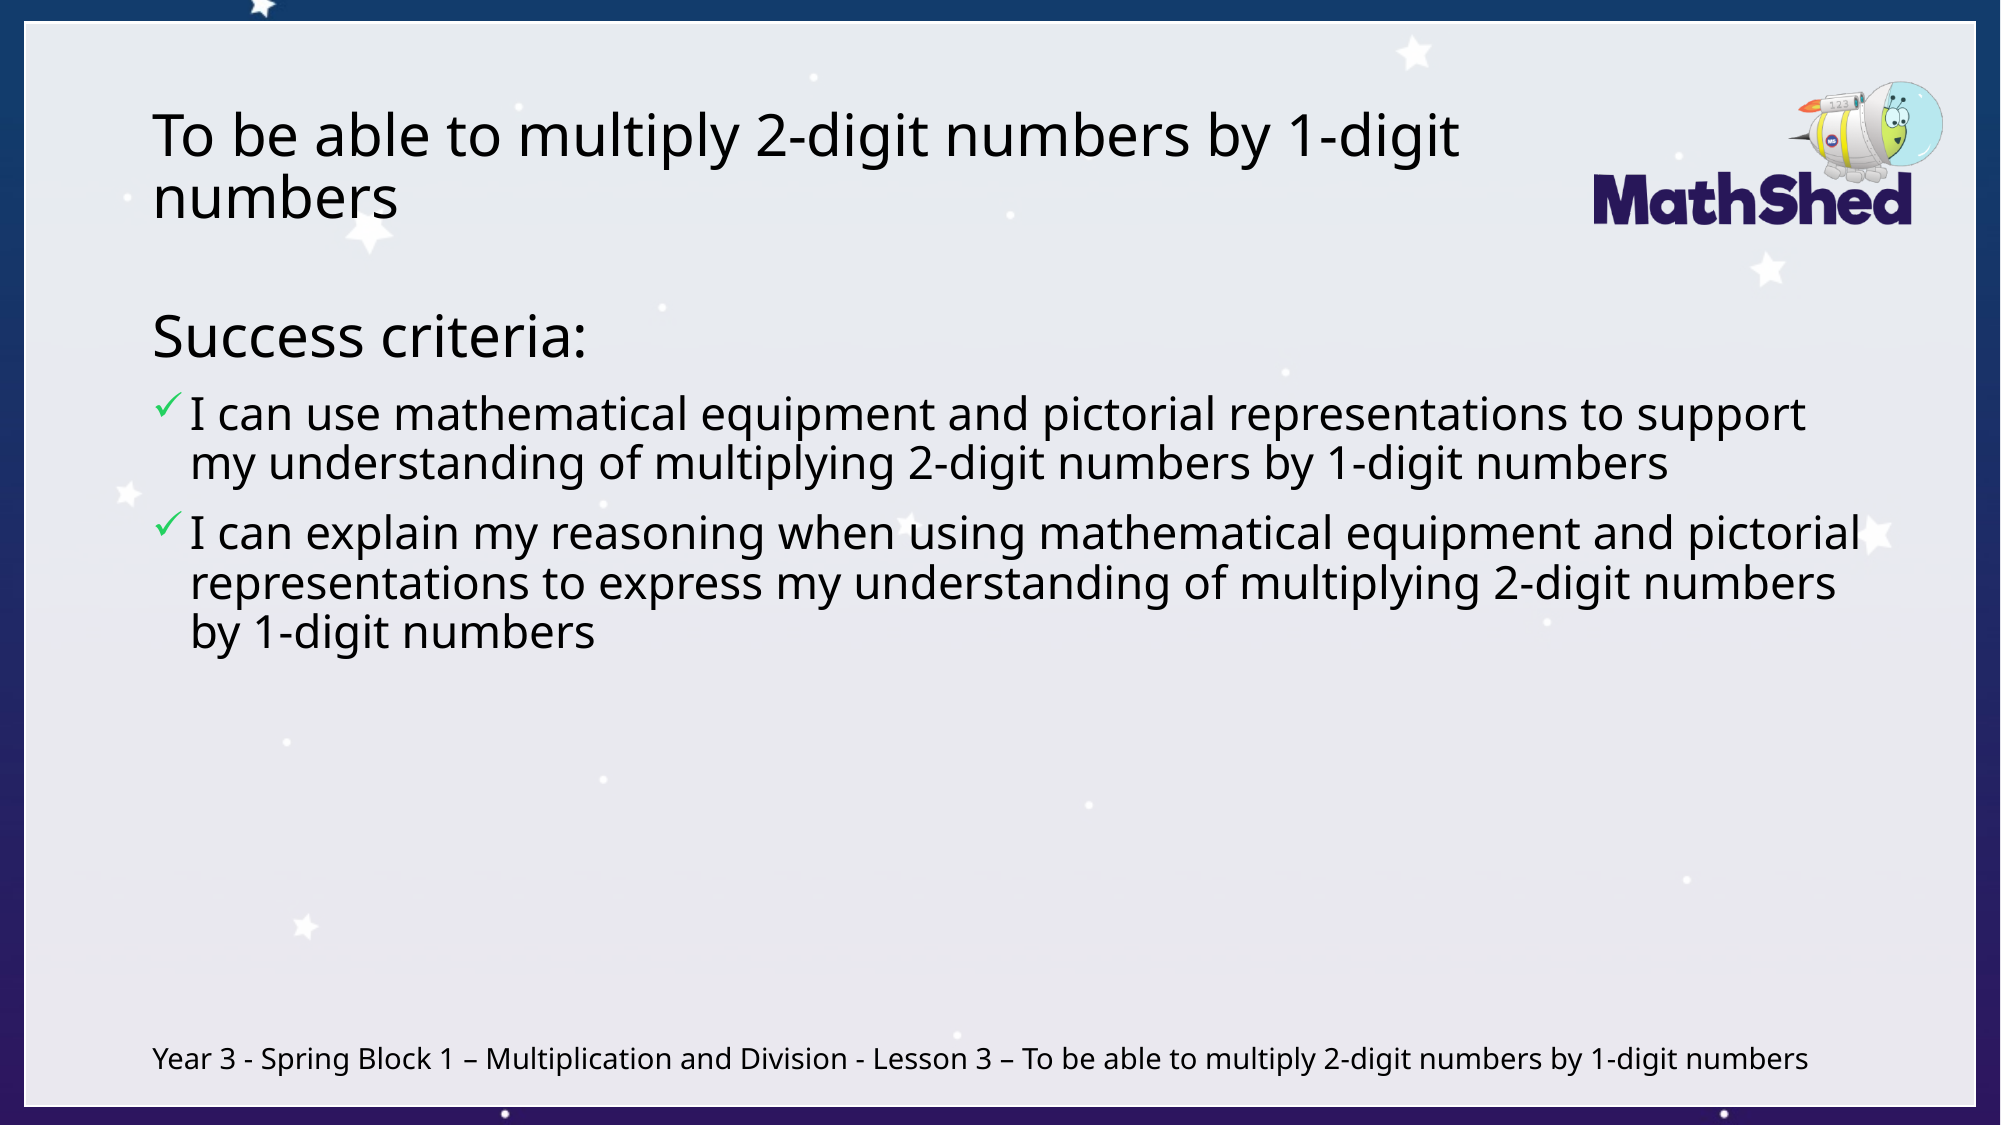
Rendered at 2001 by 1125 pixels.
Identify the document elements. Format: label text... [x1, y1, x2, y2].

title To be able to multiply 2-digit numbers by 1-digit numbers [137, 59, 1578, 278]
list Success criteria: I can use mathematical equipment and pictorial representations to support my understanding of multiplying 2-digit numbers by 1-digit numbers I can explain my reasoning when using mathematical equipment and pictorial representations to express my understanding of multiplying 2-digit numbers by 1-digit numbers [137, 299, 1898, 1014]
footer Year 3 - Spring Block 1 – Multiplication and Division - Lesson 3 – To be able to multiply 2-digit numbers by 1-digit numbers [137, 1033, 2000, 1093]
picture [0, 0, 2001, 1125]
